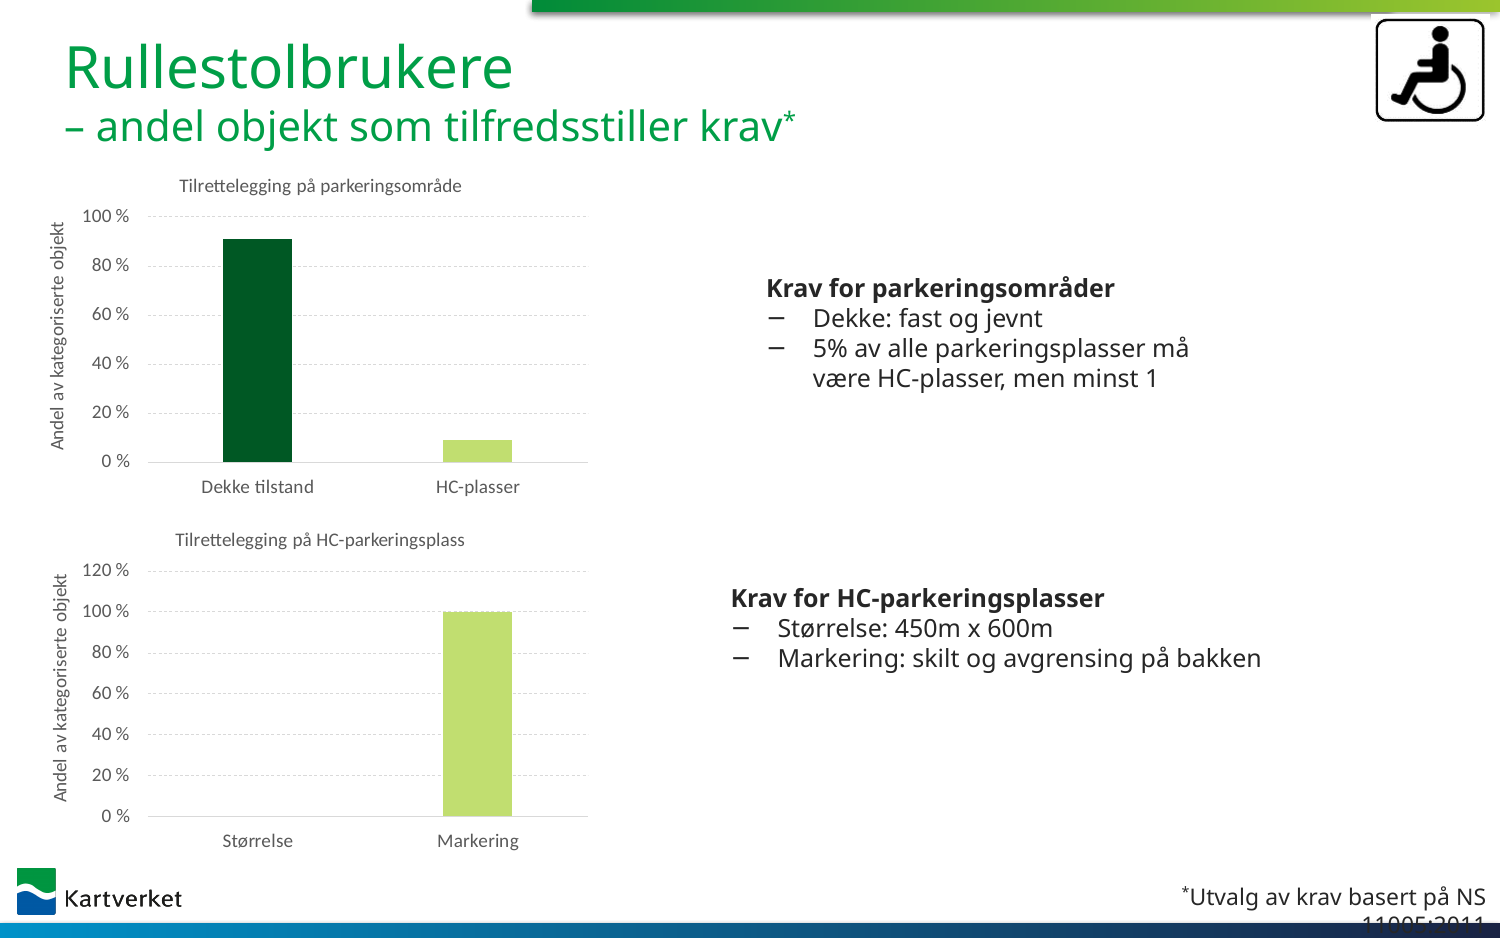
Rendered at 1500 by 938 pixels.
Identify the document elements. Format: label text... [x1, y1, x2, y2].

text_box Krav for parkeringsområder Dekke: fast og jevnt 5% av alle parkeringsplasser må være HC-plasser, men minst 1 [751, 264, 1232, 400]
picture [41, 520, 599, 859]
text_box Krav for HC-parkeringsplasser Størrelse: 450m x 600m Markering: skilt og avgrensing på bakken [715, 574, 1278, 680]
text_box *Utvalg av krav basert på NS 11005:2011 [1068, 873, 1500, 938]
picture [41, 166, 599, 505]
text_box Rullestolbrukere – andel objekt som tilfredsstiller krav* [49, 23, 1431, 158]
picture [1371, 13, 1491, 127]
